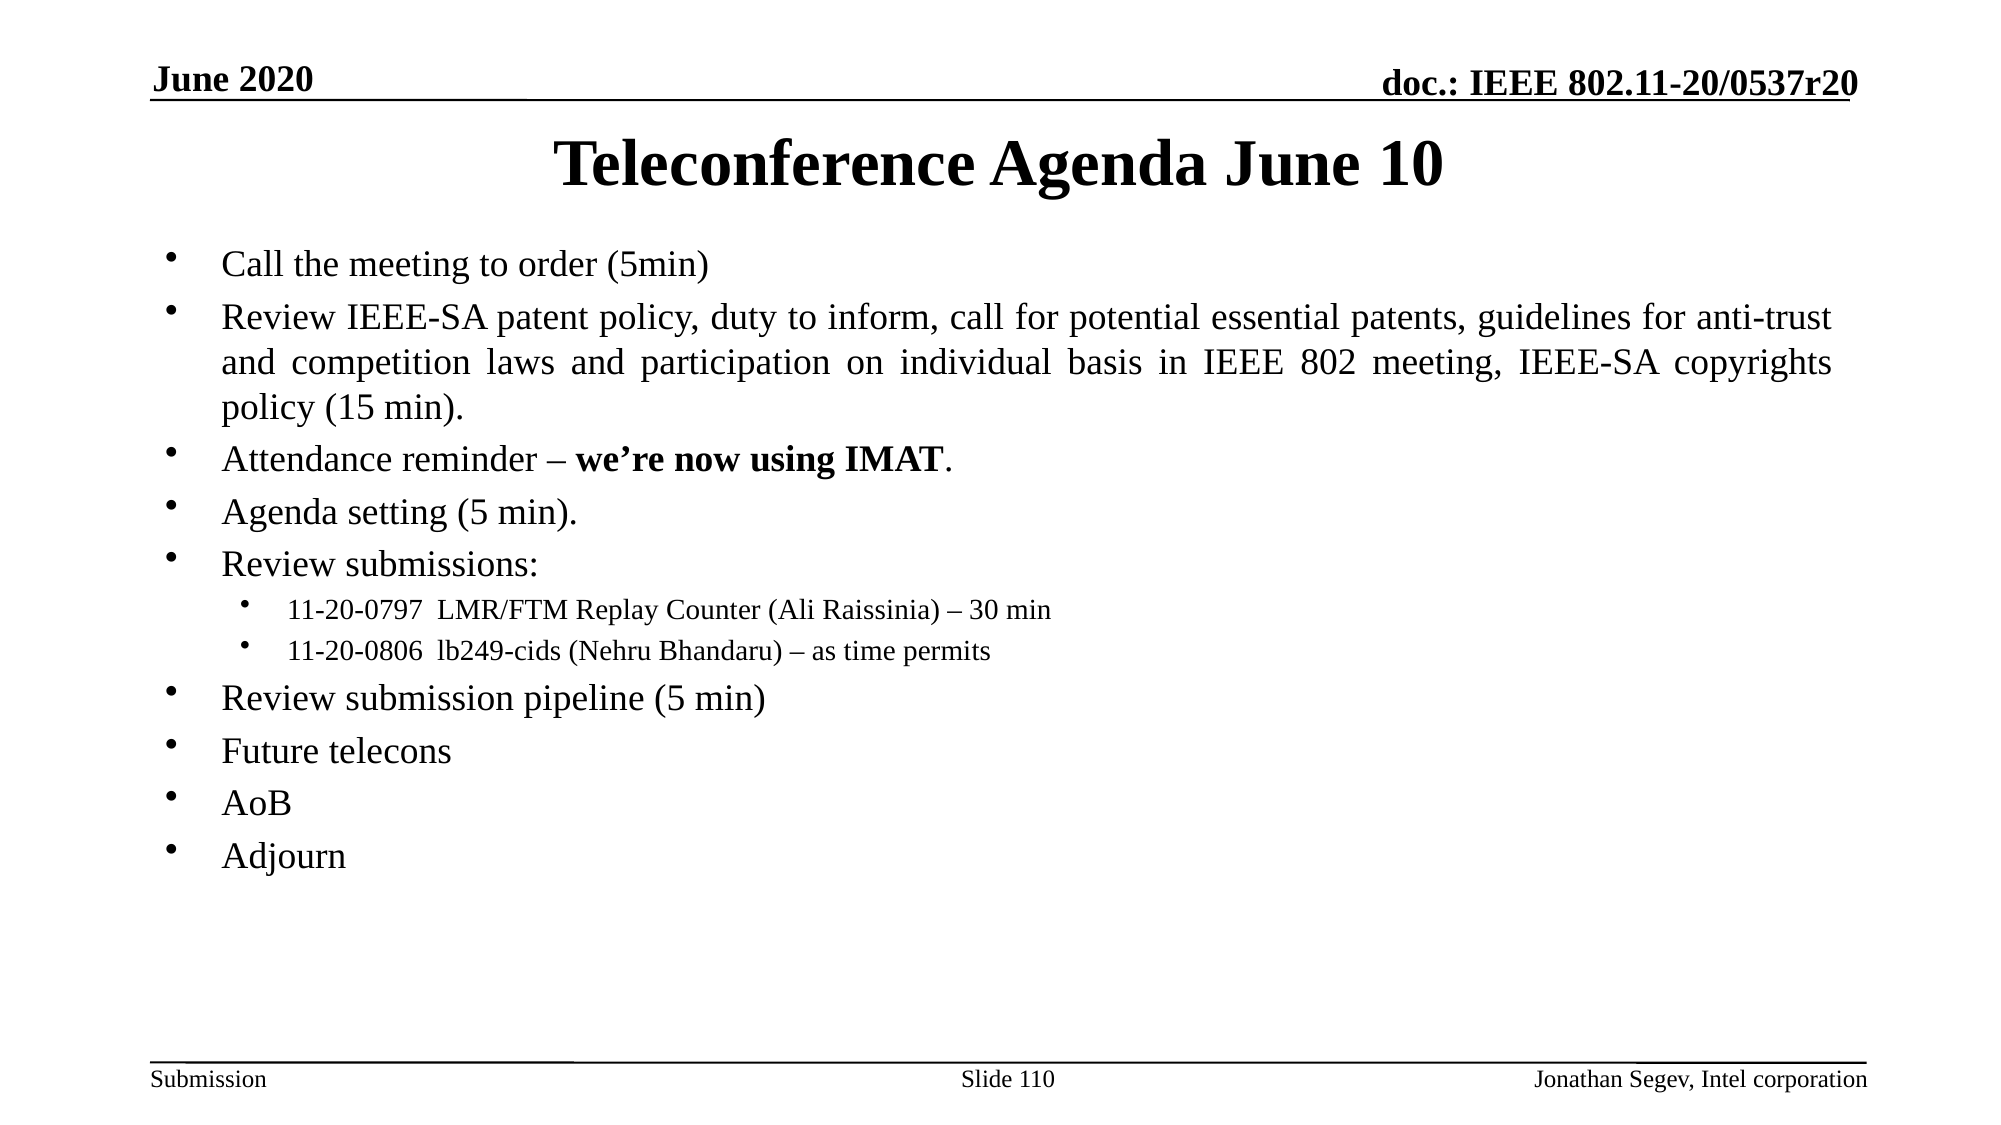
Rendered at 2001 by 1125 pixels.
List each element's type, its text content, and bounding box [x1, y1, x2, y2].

slide_number Slide 110 [950, 1061, 1067, 1123]
list Call the meeting to order (5min) Review IEEE-SA patent policy, duty to inform, call for potential essential patents, guidelines for anti-trust and competition laws and participation on individual basis in IEEE 802 meeting, IEEE-SA copyrights policy (15 min). Attendance reminder – we’re now using IMAT. Agenda setting (5 min). Review submissions: 11-20-0797 LMR/FTM Replay Counter (Ali Raissinia) – 30 min 11-20-0806 lb249-cids (Nehru Bhandaru) – as time permits Review submission pipeline (5 min) Future telecons AoB Adjourn [149, 231, 1850, 1000]
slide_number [152, 54, 563, 100]
footer Jonathan Segev, Intel corporation [1171, 1061, 1869, 1093]
title Teleconference Agenda June 10 [149, 112, 1850, 205]
